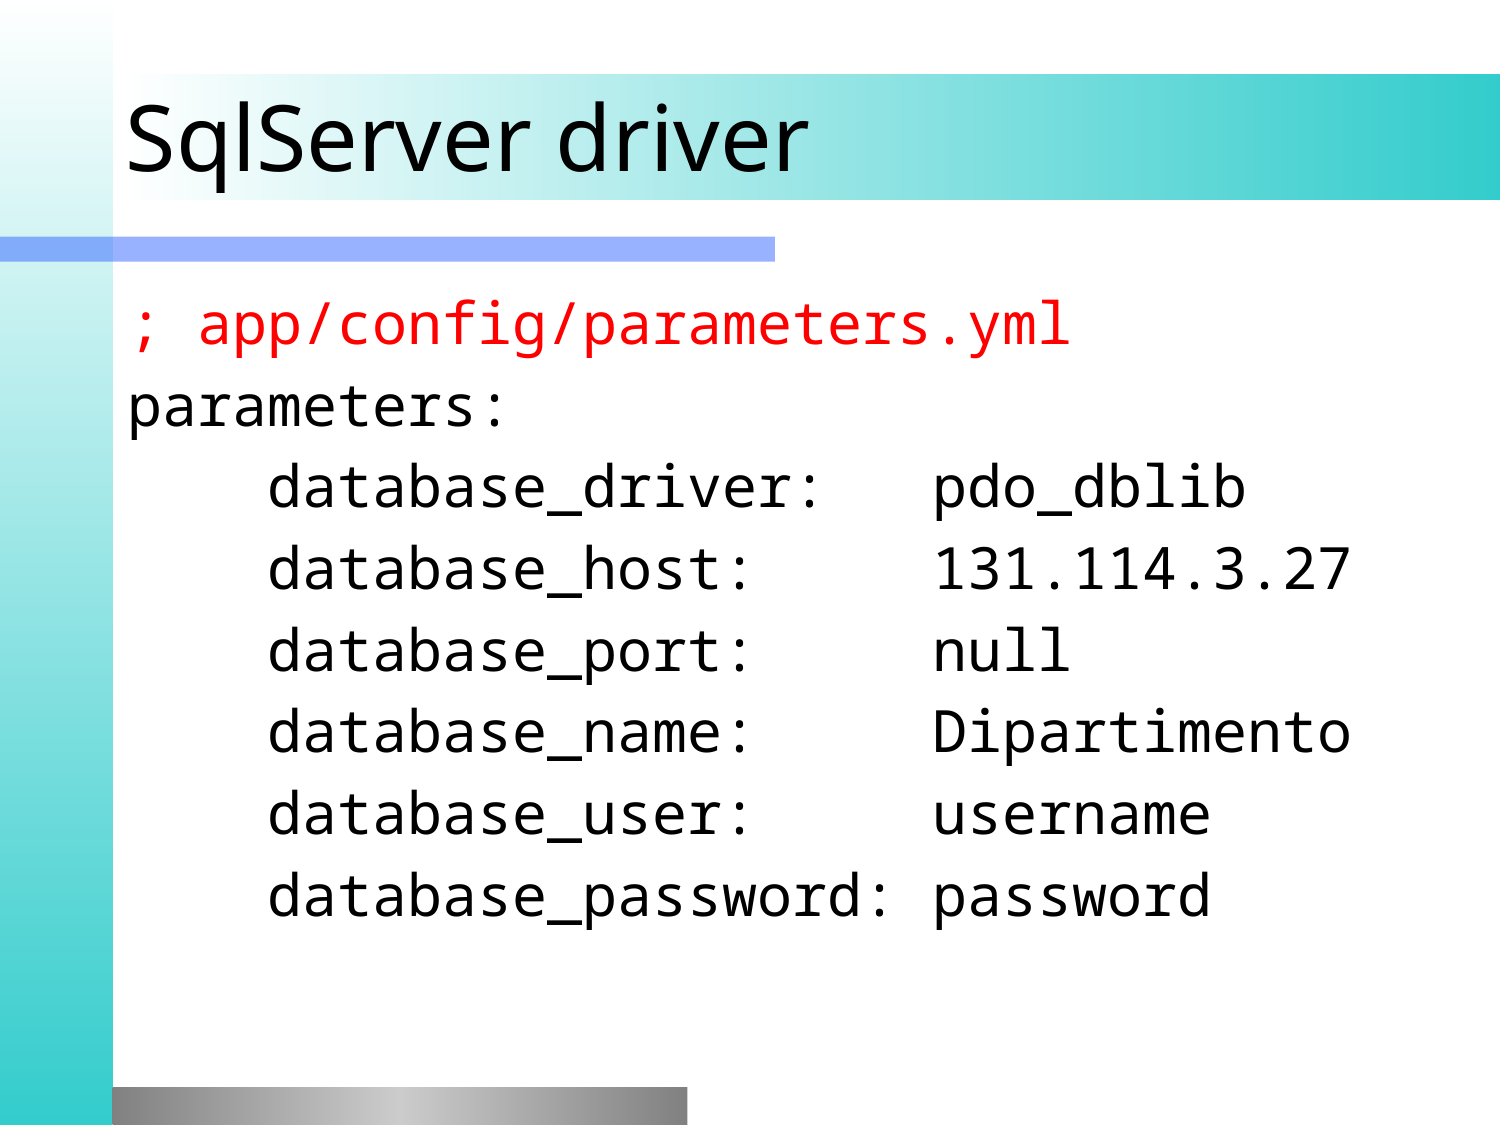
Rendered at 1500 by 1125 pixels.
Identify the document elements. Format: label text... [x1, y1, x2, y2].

title SqlServer driver [110, 40, 1386, 229]
list ; app/config/parameters.yml parameters: database_driver: pdo_dblib database_host: 131.114.3.27 database_port: null database_name: Dipartimento database_user: username database_password: password [112, 278, 1388, 1073]
